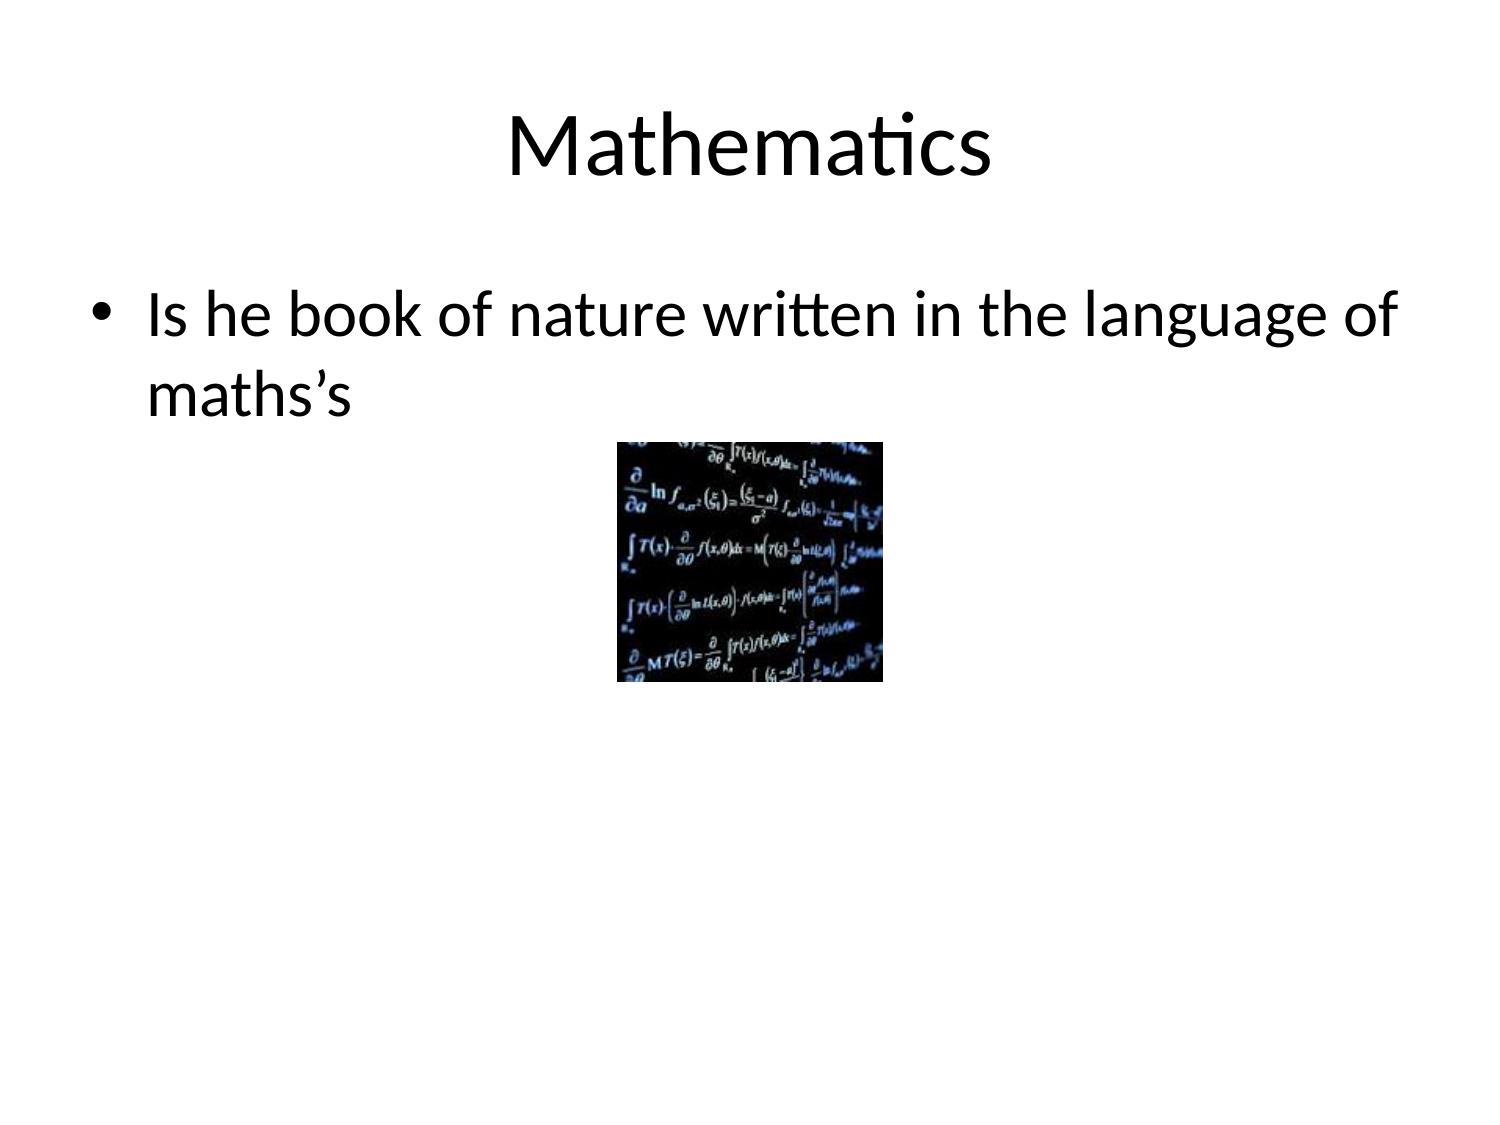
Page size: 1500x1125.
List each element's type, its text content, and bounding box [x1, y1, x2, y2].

list Is he book of nature written in the language of maths’s [75, 262, 1425, 1005]
picture [616, 442, 883, 683]
title Mathematics [75, 45, 1425, 233]
